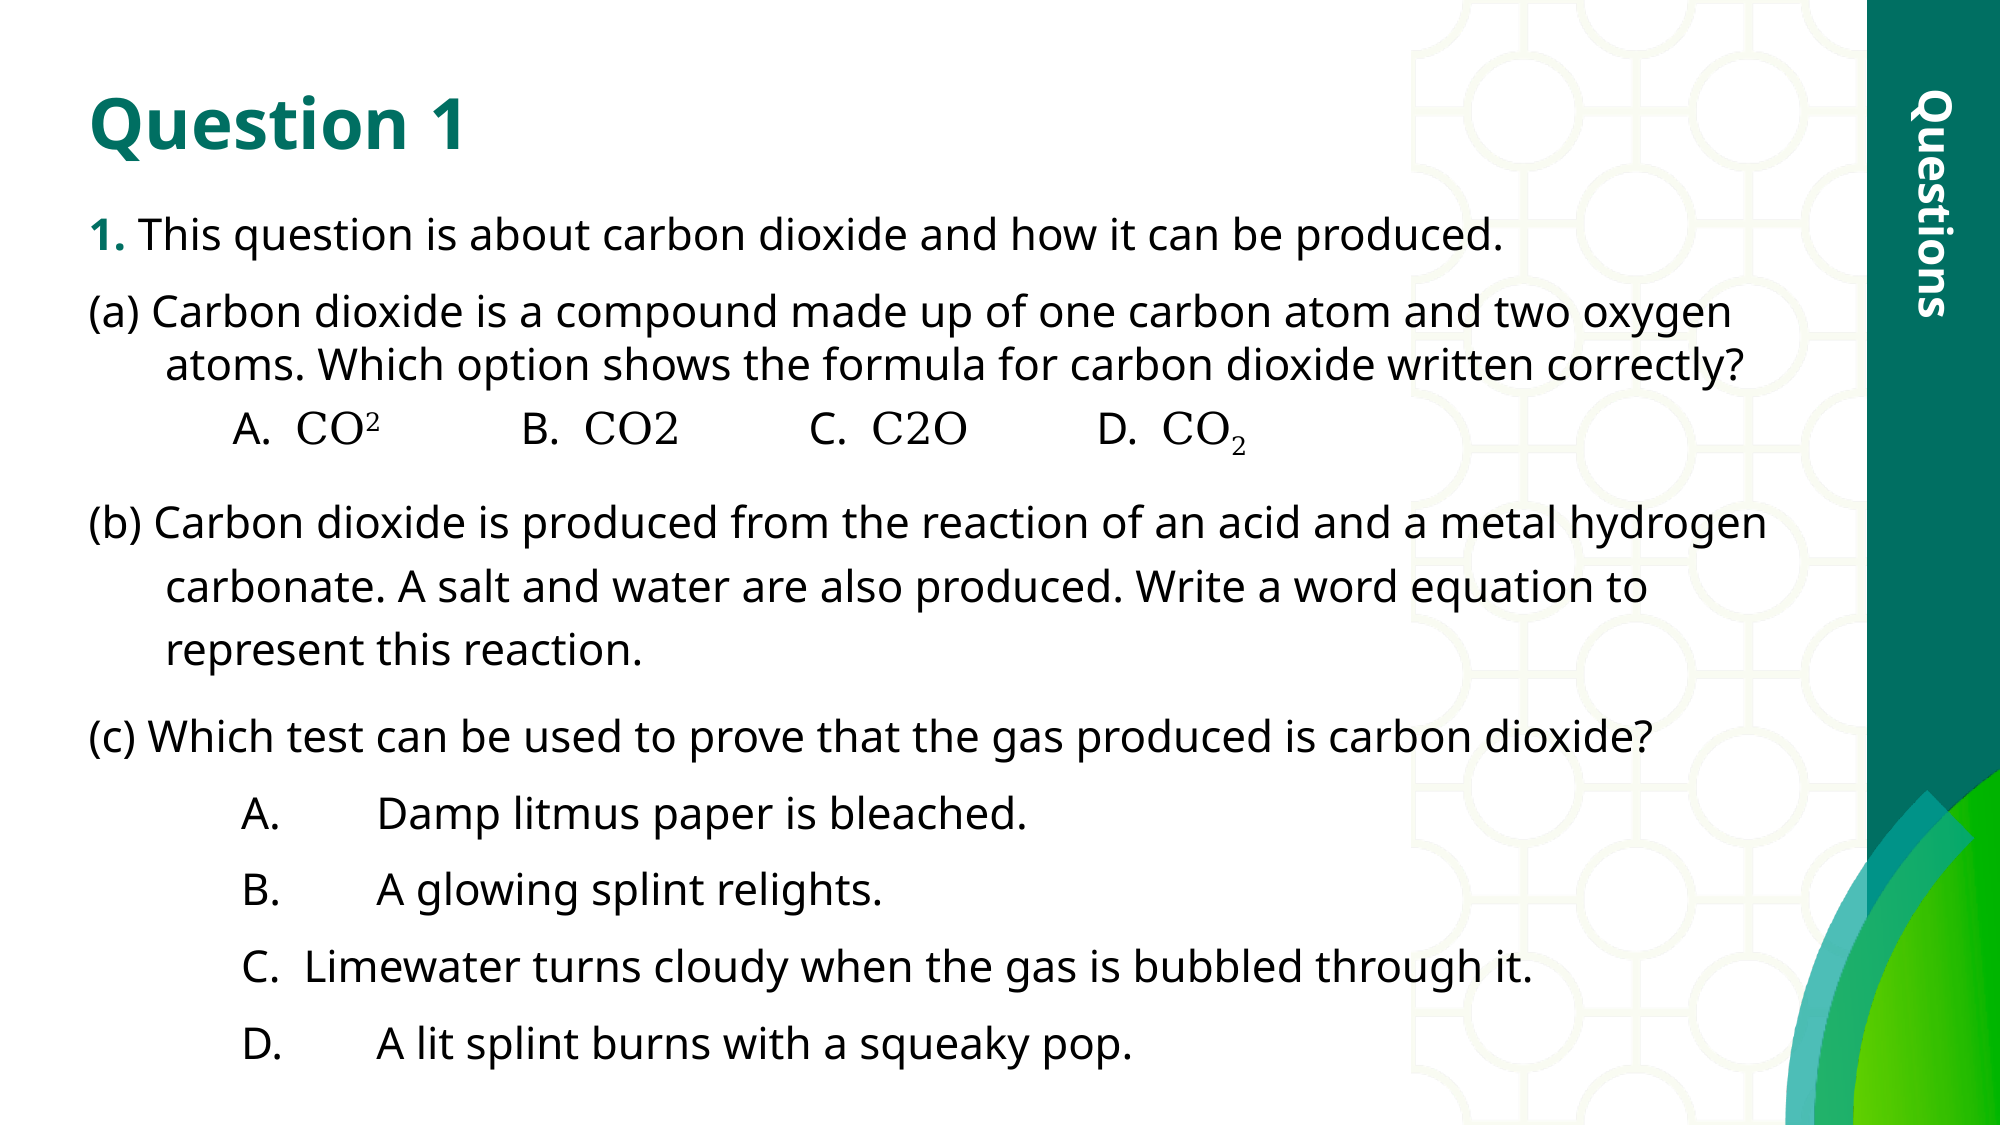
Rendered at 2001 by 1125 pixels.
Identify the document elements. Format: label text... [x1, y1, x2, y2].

picture [1411, 0, 2001, 1125]
title Question 1 [88, 88, 1743, 161]
text_box Questions [1867, 88, 2000, 768]
list 1. This question is about carbon dioxide and how it can be produced. (a) Carbon dioxide is a compound made up of one carbon atom and two oxygen atoms. Which option shows the formula for carbon dioxide written correctly? A. CO2 B. CO2 C. C2O D. CO2 (b) Carbon dioxide is produced from the reaction of an acid and a metal hydrogen carbonate. A salt and water are also produced. Write a word equation to represent this reaction. (c) Which test can be used to prove that the gas produced is carbon dioxide? A. Damp litmus paper is bleached. B. A glowing splint relights. C. Limewater turns cloudy when the gas is bubbled through it. D. A lit splint burns with a squeaky pop. [88, 206, 1803, 1085]
